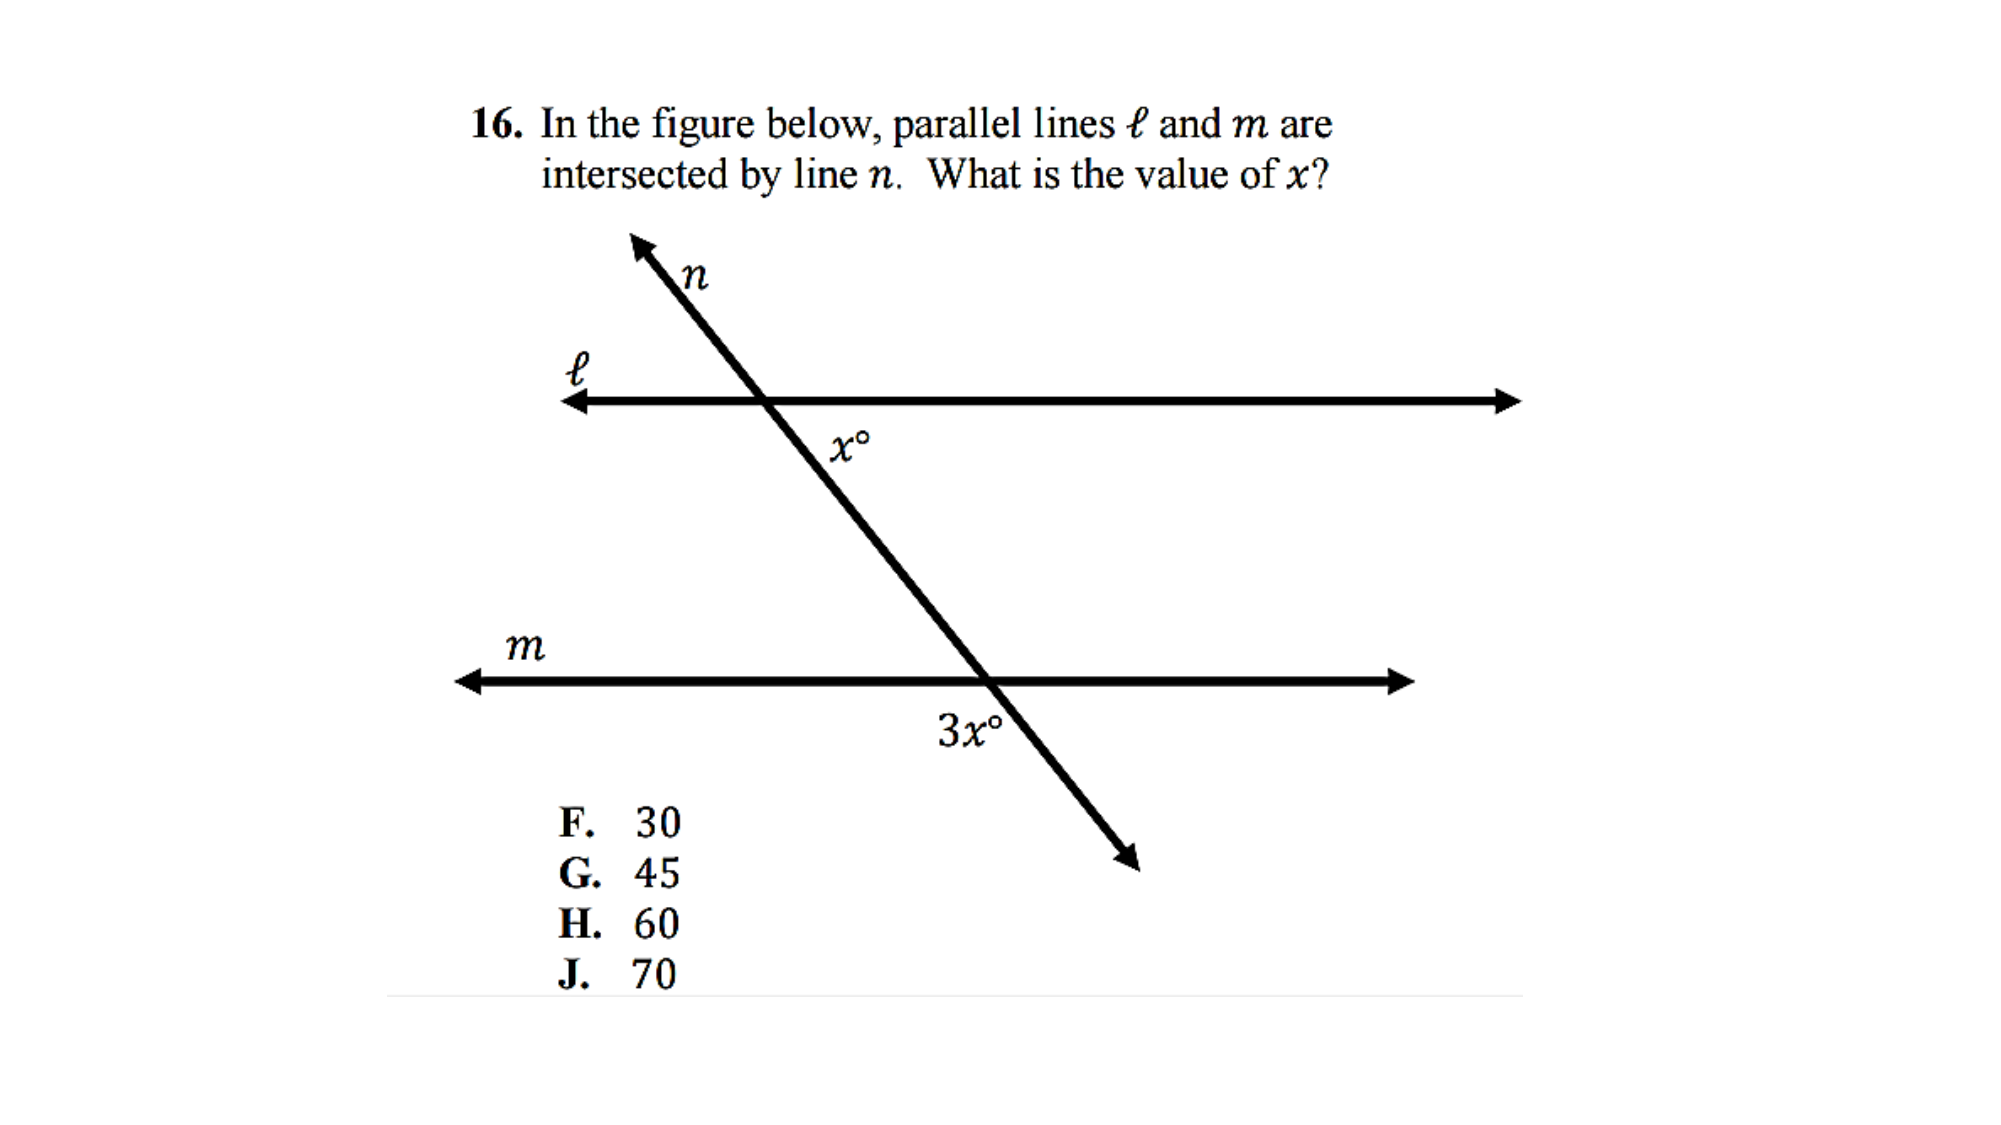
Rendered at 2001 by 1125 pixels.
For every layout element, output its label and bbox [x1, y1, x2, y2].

picture [387, 60, 1523, 997]
